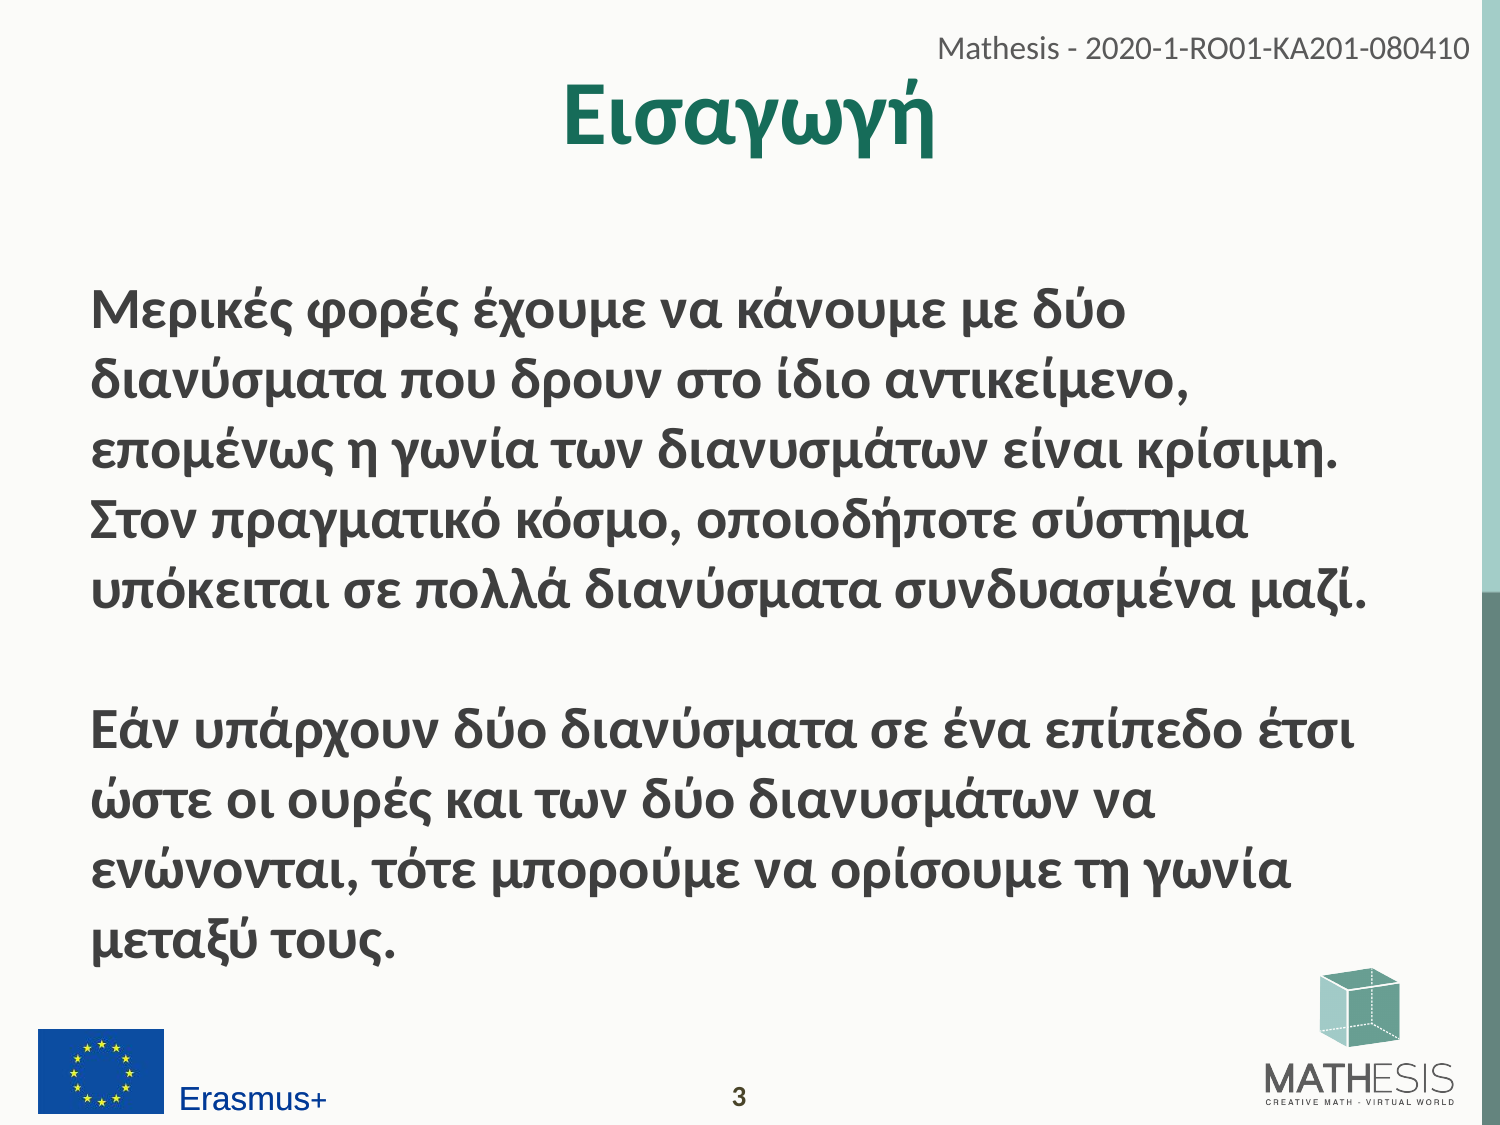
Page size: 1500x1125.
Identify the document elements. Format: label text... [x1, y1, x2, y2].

list Μερικές φορές έχουμε να κάνουμε με δύο διανύσματα που δρουν στο ίδιο αντικείμενο, επομένως η γωνία των διανυσμάτων είναι κρίσιμη. Στον πραγματικό κόσμο, οποιοδήποτε σύστημα υπόκειται σε πολλά διανύσματα συνδυασμένα μαζί. Εάν υπάρχουν δύο διανύσματα σε ένα επίπεδο έτσι ώστε οι ουρές και των δύο διανυσμάτων να ενώνονται, τότε μπορούμε να ορίσουμε τη γωνία μεταξύ τους. [75, 262, 1425, 1005]
title Εισαγωγή [75, 45, 1425, 233]
picture [38, 1029, 164, 1114]
